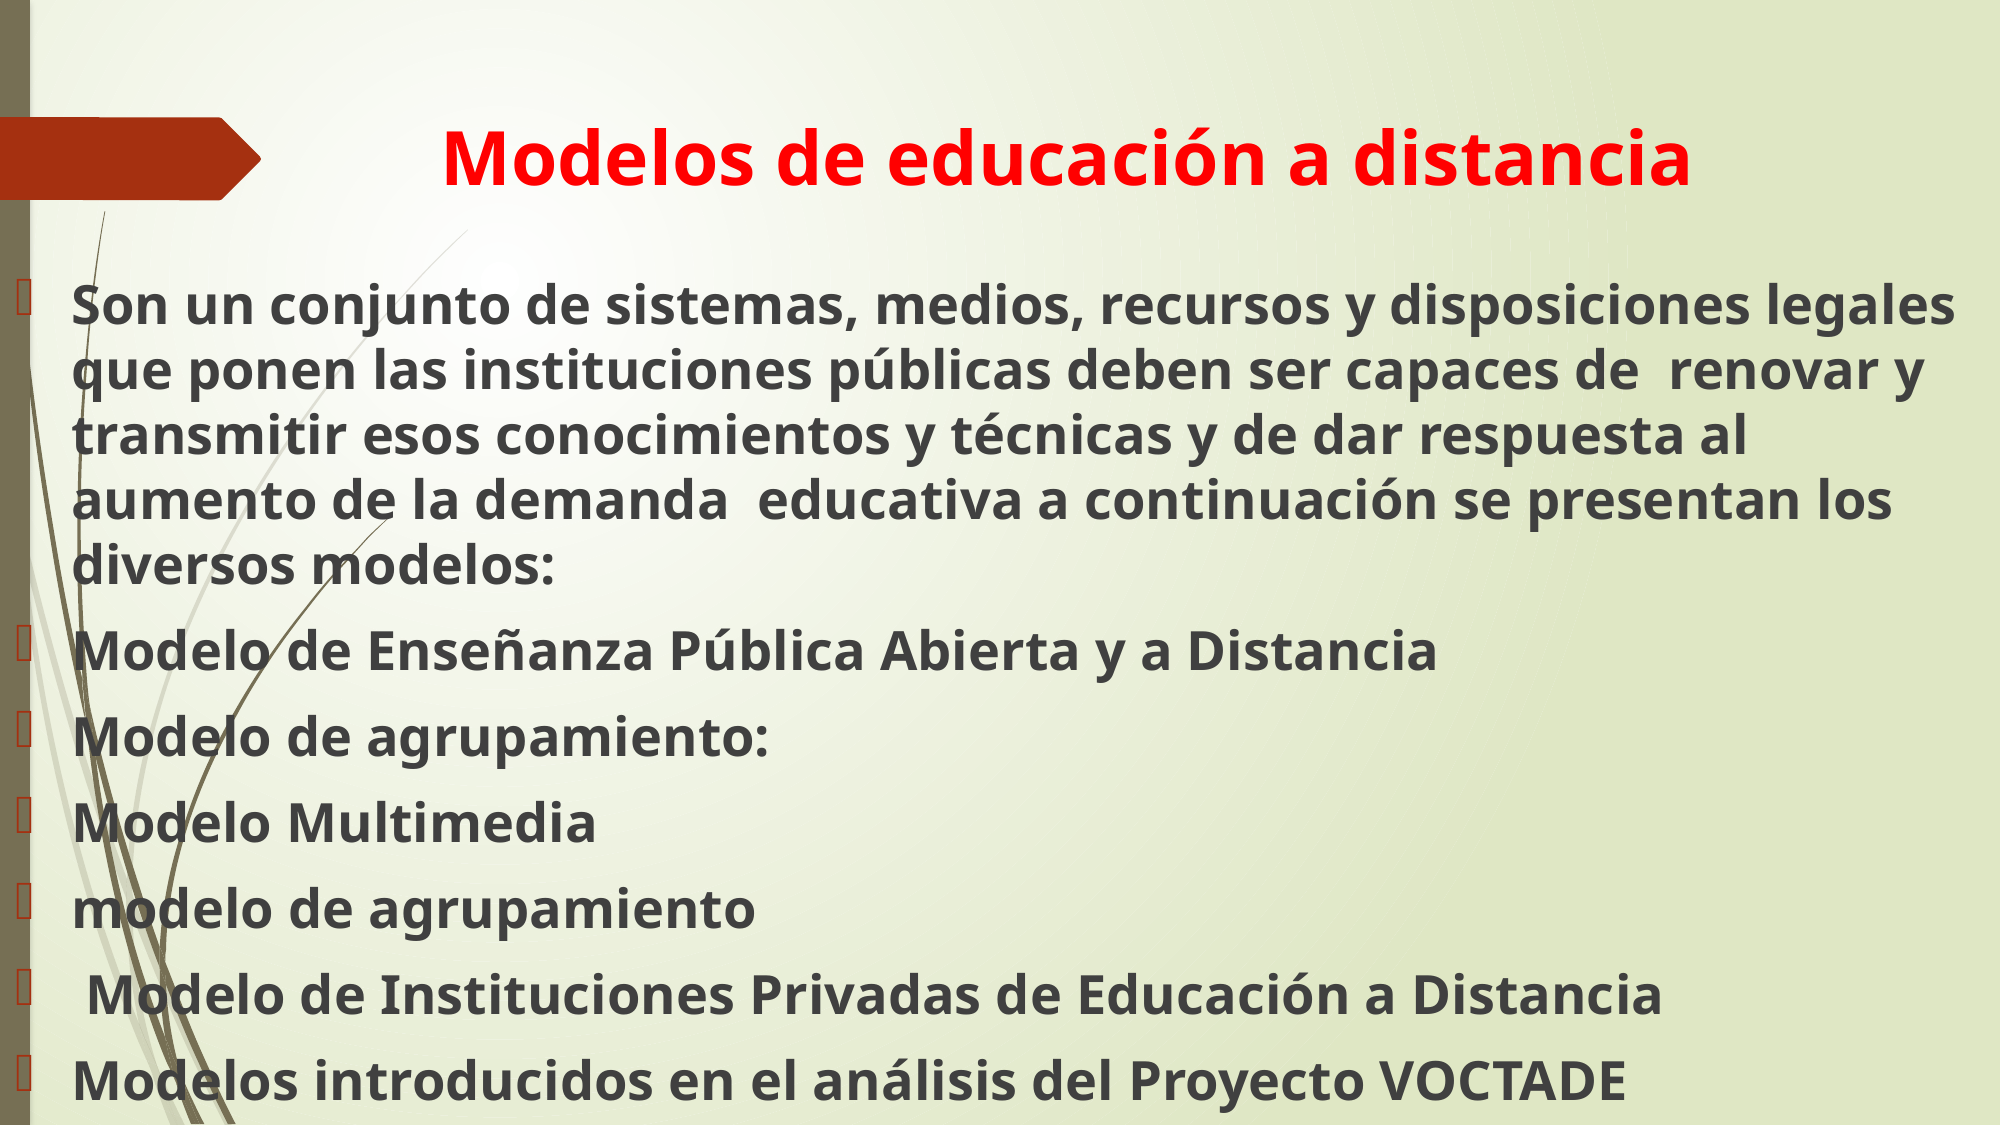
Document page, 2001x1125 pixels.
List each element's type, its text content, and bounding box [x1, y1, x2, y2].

title Modelos de educación a distancia [425, 102, 1888, 262]
list Son un conjunto de sistemas, medios, recursos y disposiciones legales que ponen las instituciones públicas deben ser capaces de renovar y transmitir esos conocimientos y técnicas y de dar respuesta al aumento de la demanda educativa a continuación se presentan los diversos modelos: Modelo de Enseñanza Pública Abierta y a Distancia Modelo de agrupamiento: Modelo Multimedia modelo de agrupamiento Modelo de Instituciones Privadas de Educación a Distancia Modelos introducidos en el análisis del Proyecto VOCTADE [0, 262, 1979, 1125]
